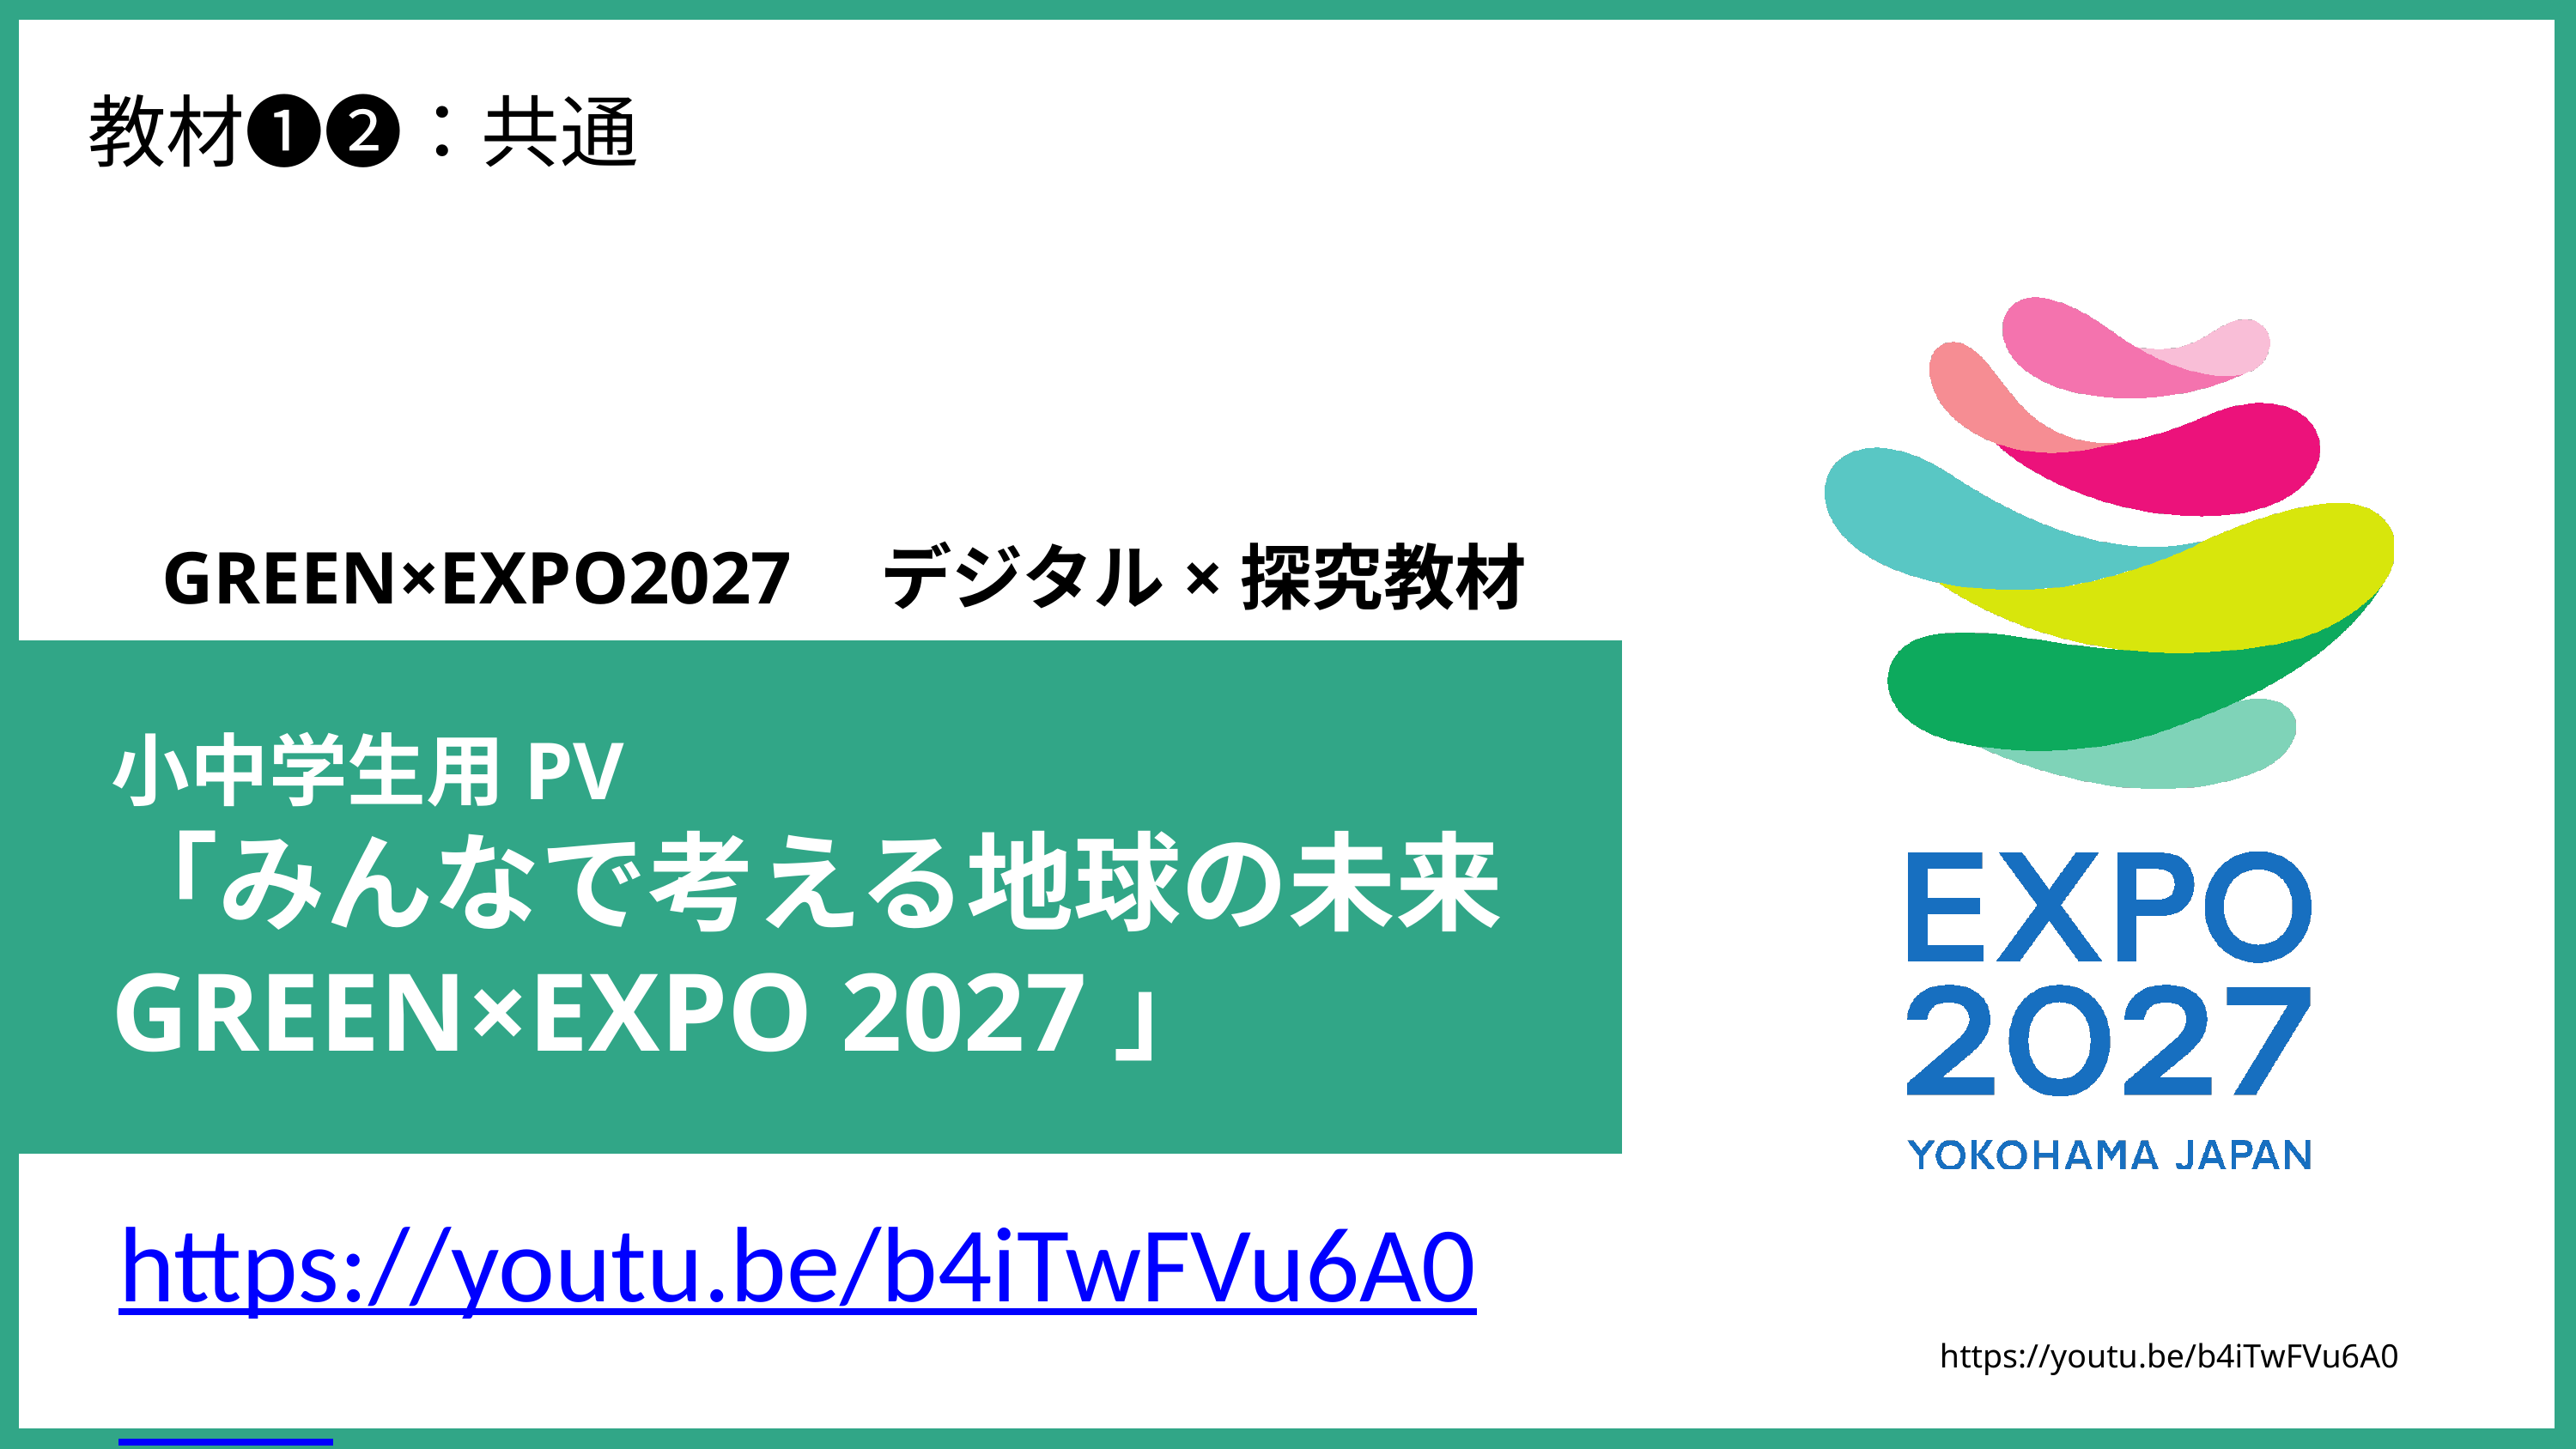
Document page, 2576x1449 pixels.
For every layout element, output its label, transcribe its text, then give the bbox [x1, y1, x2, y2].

text_box 教材❶❷：共通 [75, 76, 1042, 183]
text_box GREEN×EXPO2027 デジタル×探究教材 [0, 282, 1957, 619]
text_box [0, 0, 2575, 1449]
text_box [0, 640, 1622, 1155]
text_box https://youtu.be/b4iTwFVu6A0 [1927, 1329, 2572, 1420]
picture [1824, 296, 2394, 1170]
text_box https://youtu.be/b4iTwFVu6A0 [106, 1187, 1662, 1449]
